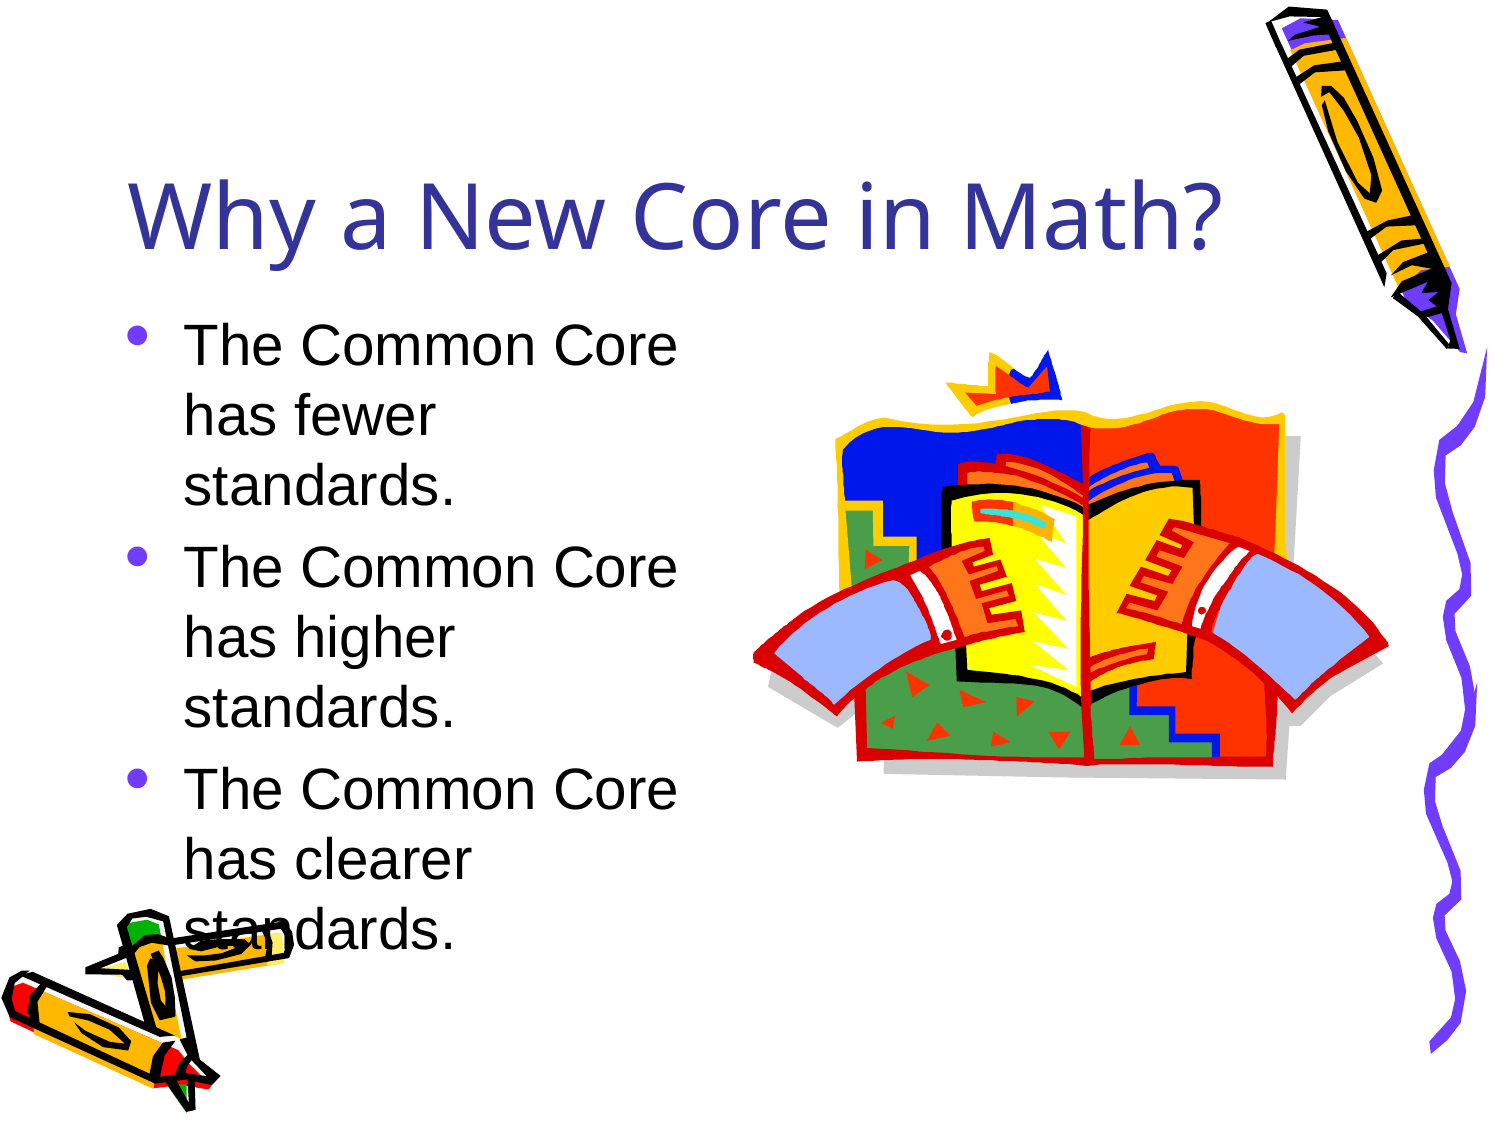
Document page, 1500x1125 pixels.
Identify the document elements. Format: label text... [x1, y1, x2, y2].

title Why a New Core in Math? [112, 62, 1240, 276]
list The Common Core has fewer standards. The Common Core has higher standards. The Common Core has clearer standards. [112, 299, 732, 901]
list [752, 334, 1404, 794]
